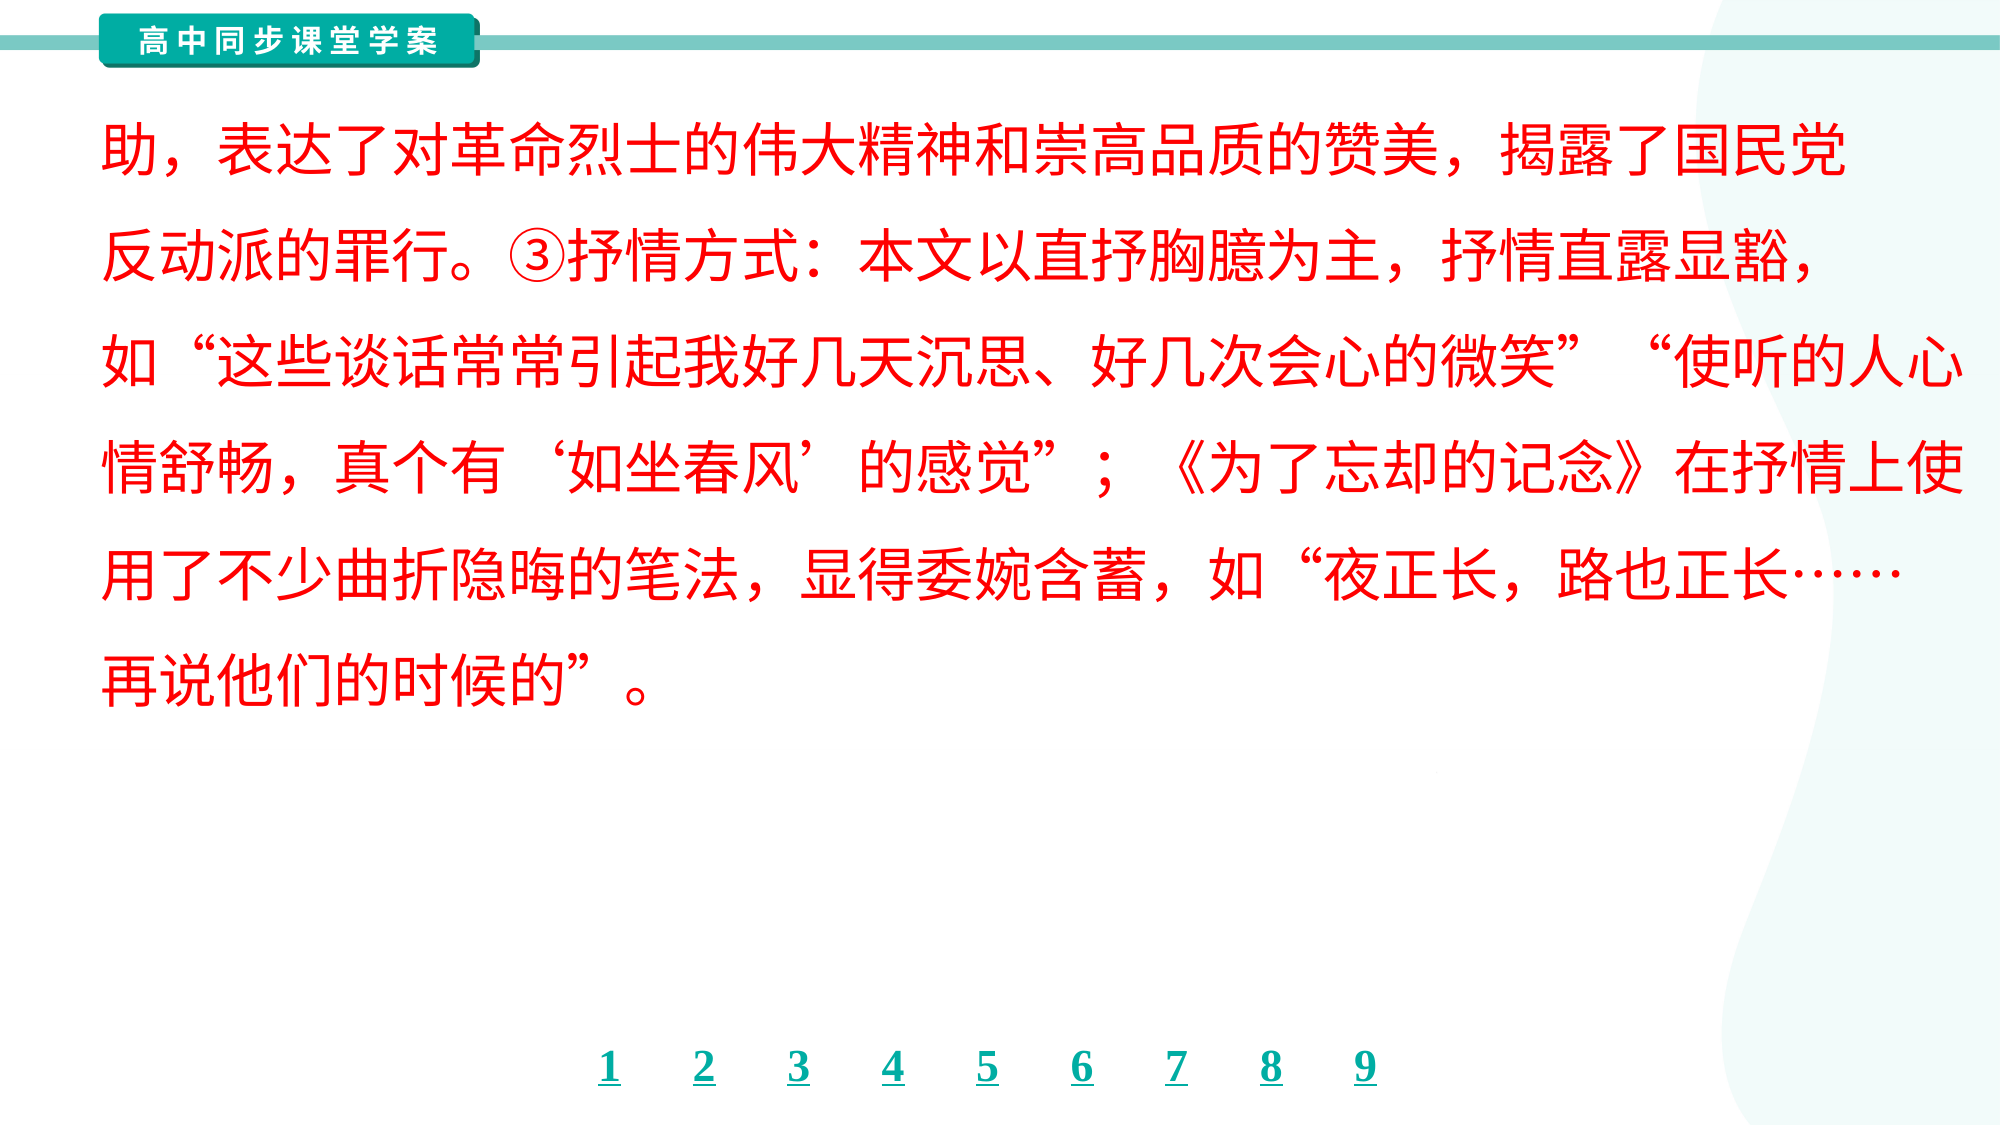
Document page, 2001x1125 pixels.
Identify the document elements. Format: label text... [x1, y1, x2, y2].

text_box 助，表达了对革命烈士的伟大精神和崇高品质的赞美，揭露了国民党 反动派的罪行。③抒情方式：本文以直抒胸臆为主，抒情直露显豁， 如“这些谈话常常引起我好几天沉思、好几次会心的微笑”“使听的人心 情舒畅，真个有‘如坐春风’的感觉”；《为了忘却的记念》在抒情上使 用了不少曲折隐晦的笔法，显得委婉含蓄，如“夜正长，路也正长…… 再说他们的时候的”。 [100, 76, 1899, 715]
picture [0, 0, 2000, 1125]
